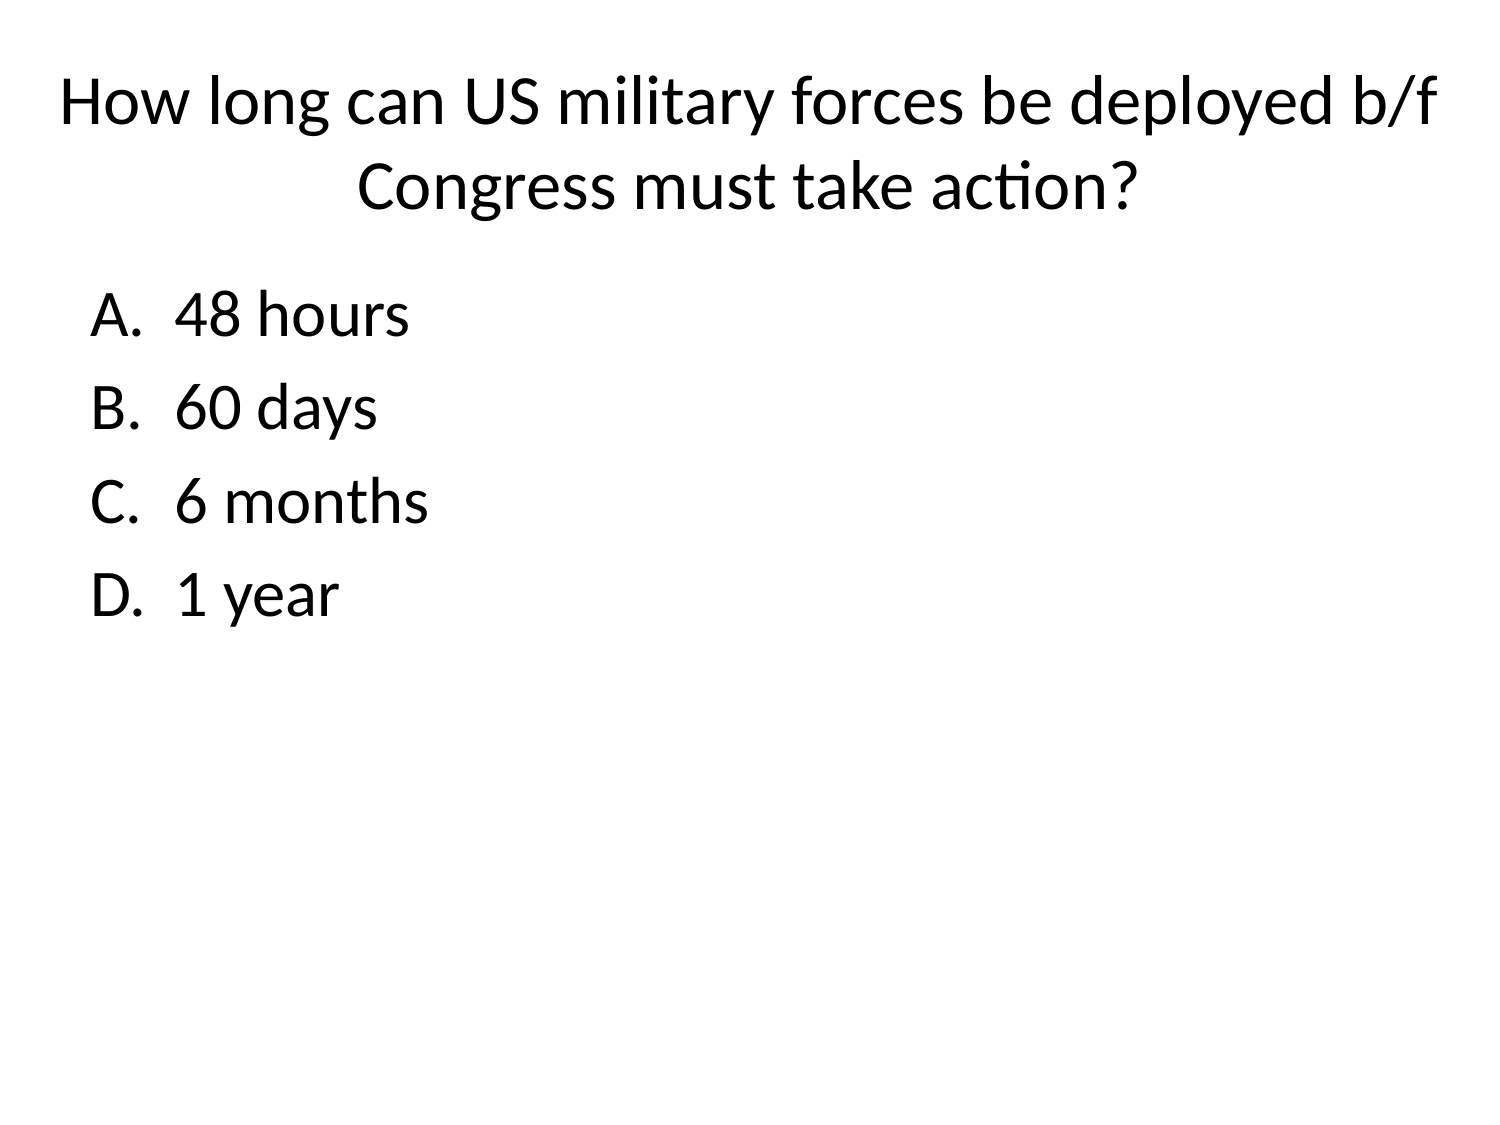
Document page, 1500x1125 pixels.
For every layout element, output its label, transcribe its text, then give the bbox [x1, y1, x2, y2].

list 48 hours 60 days 6 months 1 year [75, 262, 1425, 1005]
title How long can US military forces be deployed b/f Congress must take action? [0, 45, 1500, 233]
